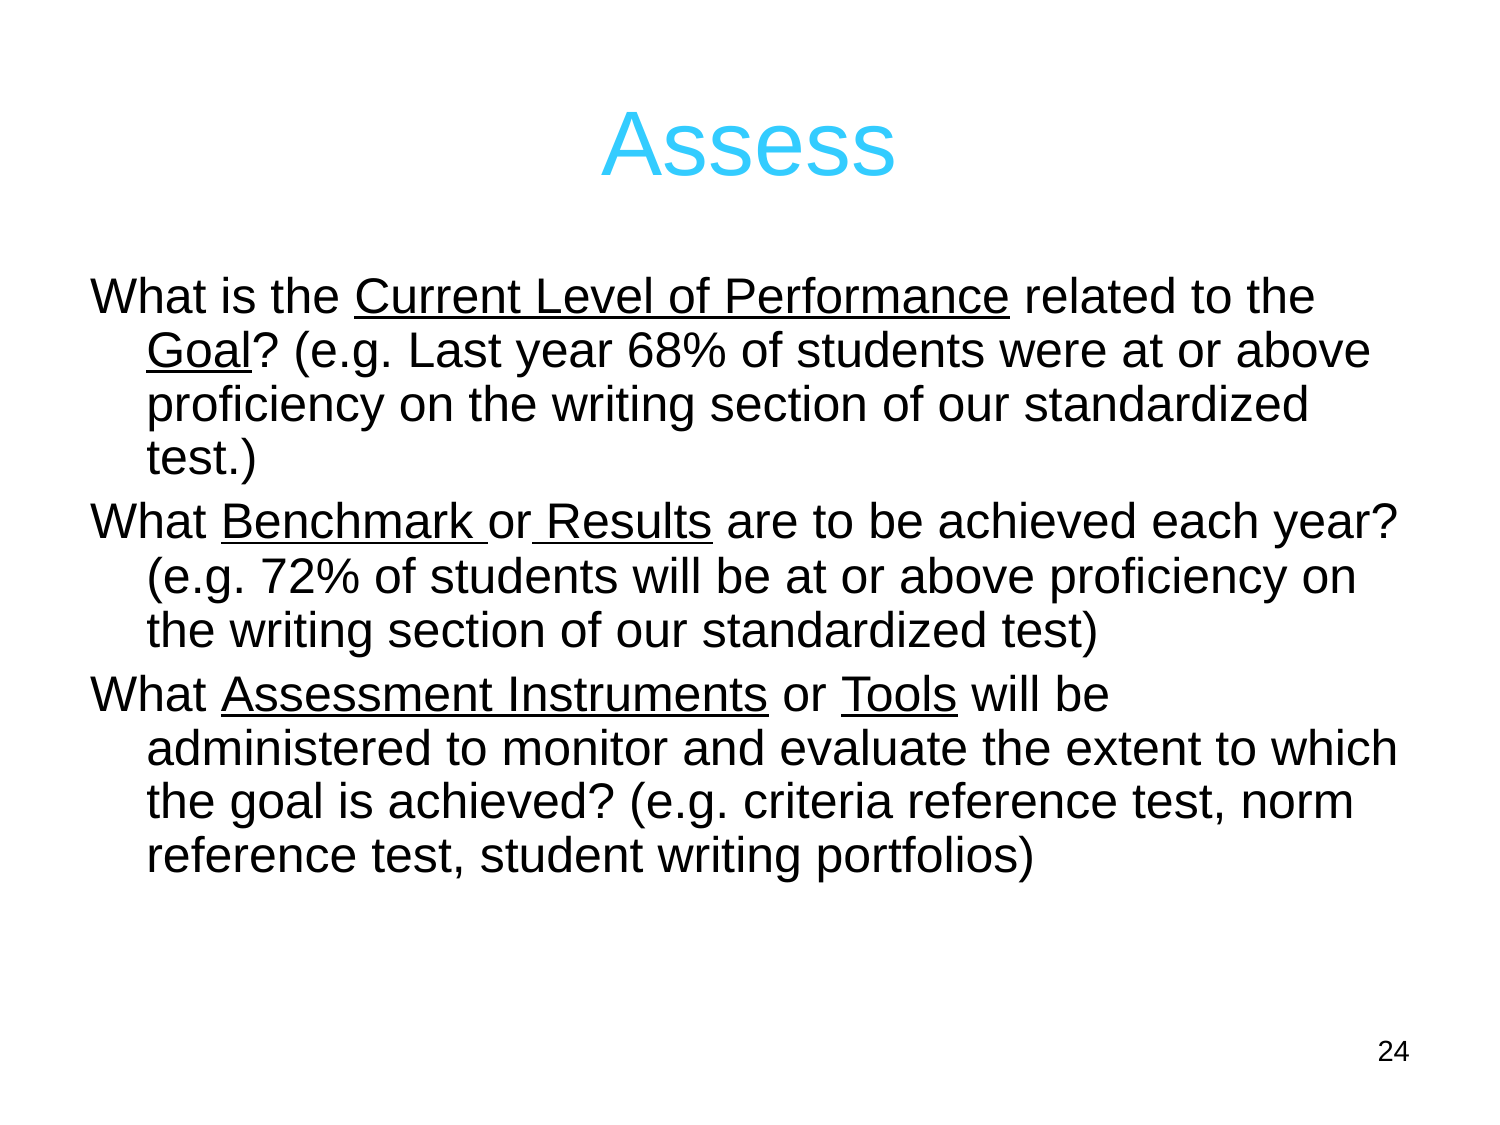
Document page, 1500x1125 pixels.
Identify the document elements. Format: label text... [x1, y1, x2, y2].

title Assess [74, 44, 1426, 233]
list What is the Current Level of Performance related to the Goal? (e.g. Last year 68% of students were at or above proficiency on the writing section of our standardized test.) What Benchmark or Results are to be achieved each year? (e.g. 72% of students will be at or above proficiency on the writing section of our standardized test) What Assessment Instruments or Tools will be administered to monitor and evaluate the extent to which the goal is achieved? (e.g. criteria reference test, norm reference test, student writing portfolios) [74, 262, 1426, 1006]
slide_number 24 [1074, 1024, 1426, 1103]
